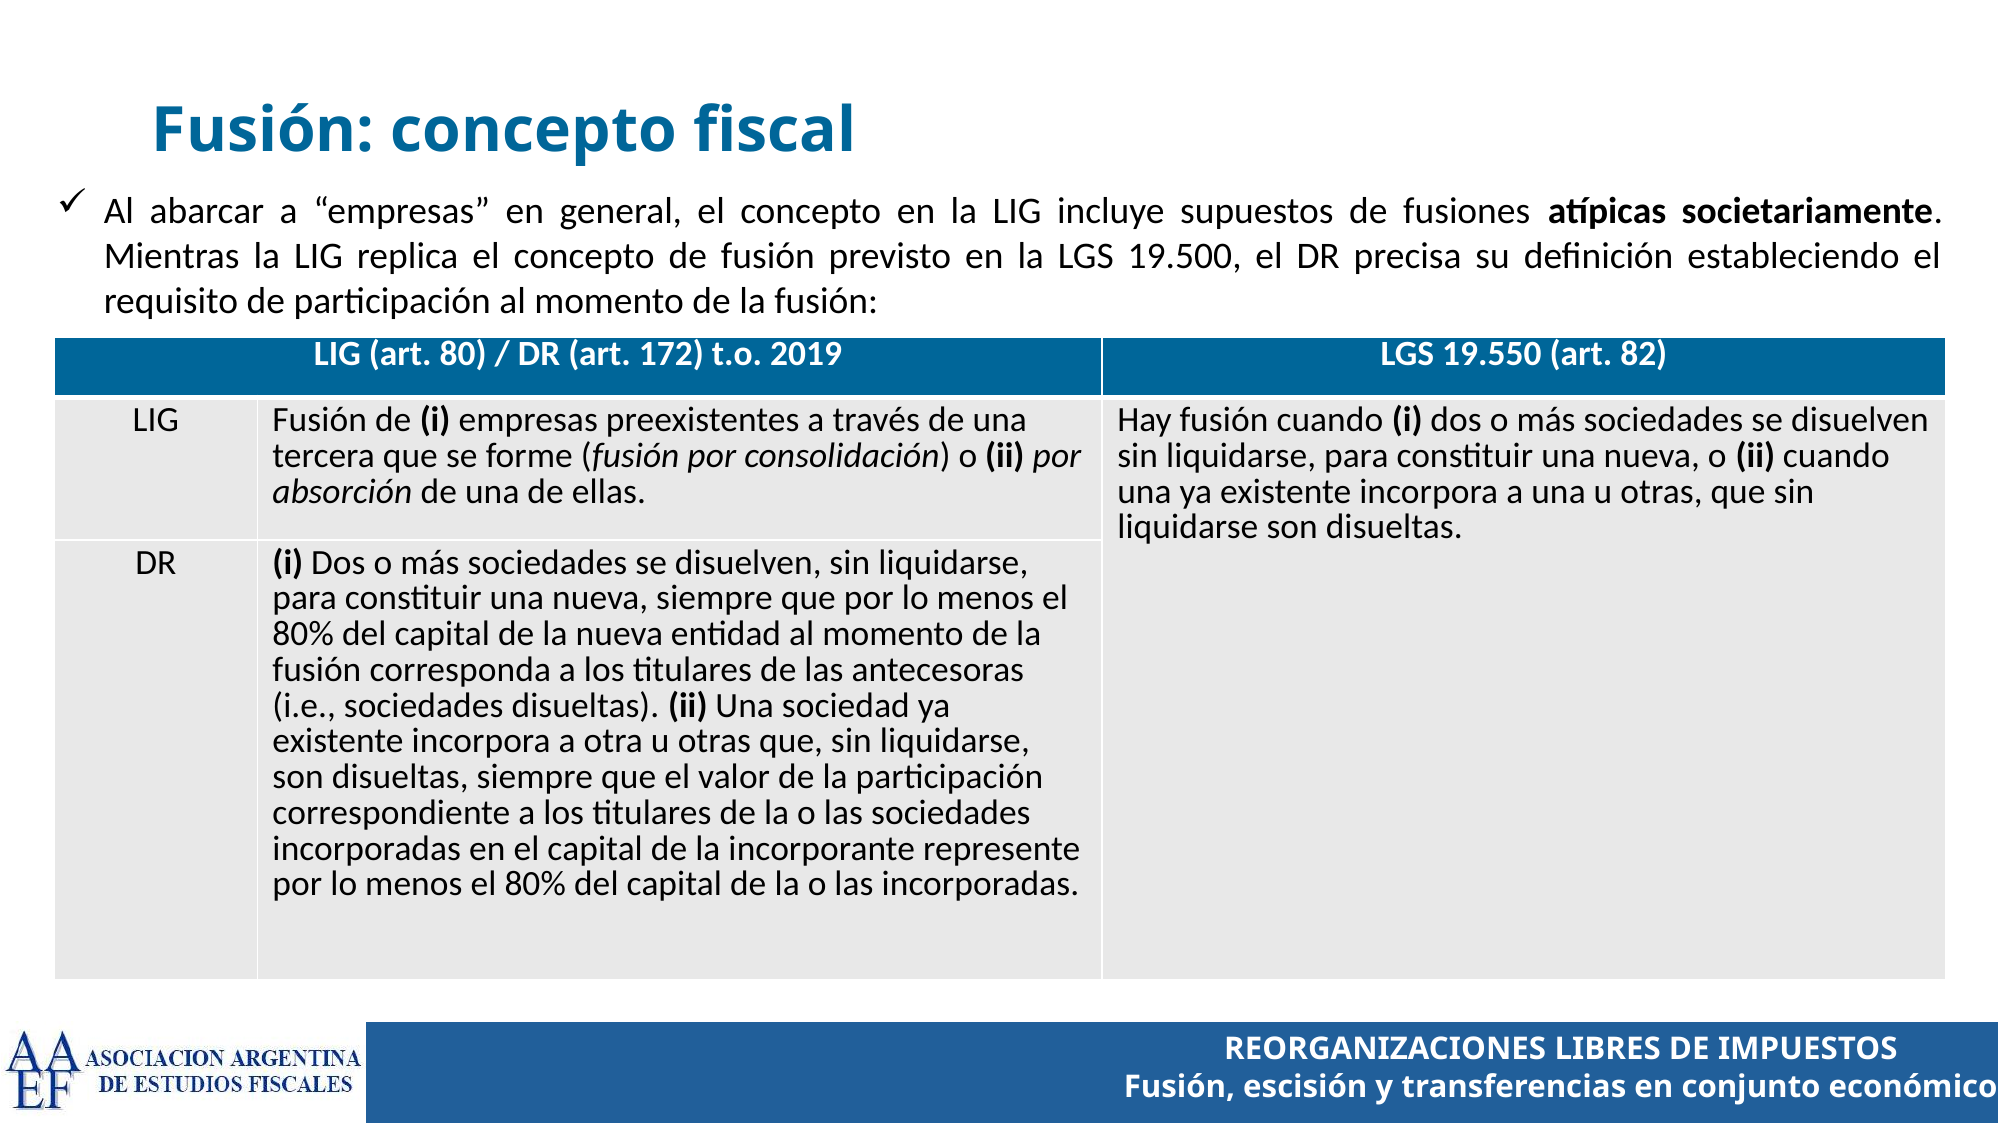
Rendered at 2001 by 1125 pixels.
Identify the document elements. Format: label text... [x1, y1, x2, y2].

table_header LGS 19.550 (art. 82) [1103, 338, 1945, 395]
table_cell LIG [55, 400, 257, 539]
table_cell (i) Dos o más sociedades se disuelven, sin liquidarse, para constituir una nueva, siempre que por lo menos el 80% del capital de la nueva entidad al momento de la fusión corresponda a los titulares de las antecesoras (i.e., sociedades disueltas). (ii) Una sociedad ya existente incorpora a otra u otras que, sin liquidarse, son disueltas, siempre que el valor de la participación correspondiente a los titulares de la o las sociedades incorporadas en el capital de la incorporante represente por lo menos el 80% del capital de la o las incorporadas. [258, 541, 1101, 979]
table_cell DR [55, 541, 257, 979]
picture [1, 1020, 367, 1124]
table_header LIG (art. 80) / DR (art. 172) t.o. 2019 [55, 338, 1101, 395]
table_cell Fusión de (i) empresas preexistentes a través de una tercera que se forme (fusión por consolidación) o (ii) por absorción de una de ellas. [258, 400, 1101, 539]
text_box [0, 1018, 2000, 1125]
title Fusión: concepto fiscal [136, 12, 1890, 173]
table_cell Hay fusión cuando (i) dos o más sociedades se disuelven sin liquidarse, para constituir una nueva, o (ii) cuando una ya existente incorpora a una u otras, que sin liquidarse son disueltas. [1103, 400, 1945, 979]
text_box REORGANIZACIONES LIBRES DE IMPUESTOS Fusión, escisión y transferencias en conjunto económico [1067, 1021, 2000, 1112]
subtitle Al abarcar a “empresas” en general, el concepto en la LIG incluye supuestos de fusiones atípicas societariamente. Mientras la LIG replica el concepto de fusión previsto en la LGS 19.500, el DR precisa su definición estableciendo el requisito de participación al momento de la fusión: [41, 178, 1959, 847]
